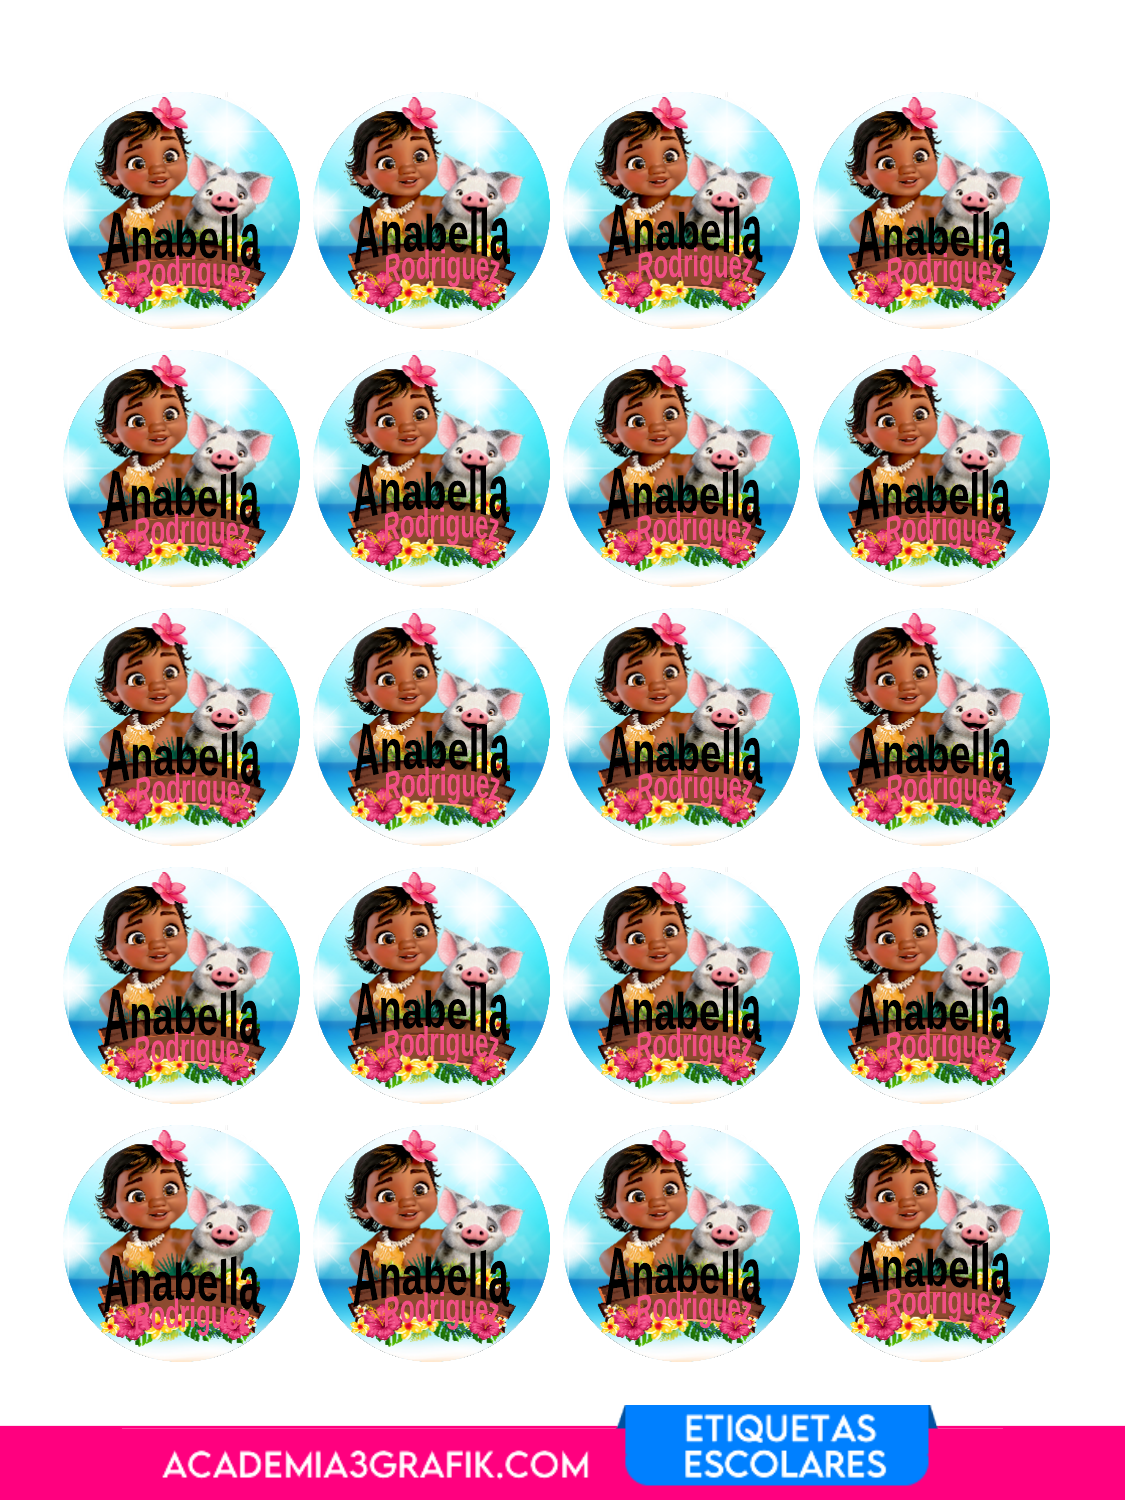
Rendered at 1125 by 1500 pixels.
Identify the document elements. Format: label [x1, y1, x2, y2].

picture [313, 867, 550, 1104]
picture [63, 92, 300, 329]
picture [63, 608, 300, 846]
picture [813, 608, 1050, 846]
picture [313, 350, 550, 587]
picture [813, 867, 1050, 1104]
picture [313, 92, 550, 329]
picture [63, 1125, 300, 1362]
picture [813, 92, 1050, 329]
picture [813, 1125, 1050, 1362]
picture [313, 1125, 550, 1362]
picture [313, 608, 550, 846]
picture [122, 1405, 1003, 1500]
picture [63, 867, 300, 1104]
picture [563, 350, 800, 587]
picture [563, 608, 800, 846]
picture [813, 350, 1050, 587]
picture [63, 350, 300, 587]
picture [563, 867, 800, 1104]
picture [563, 1125, 800, 1362]
picture [563, 92, 800, 329]
